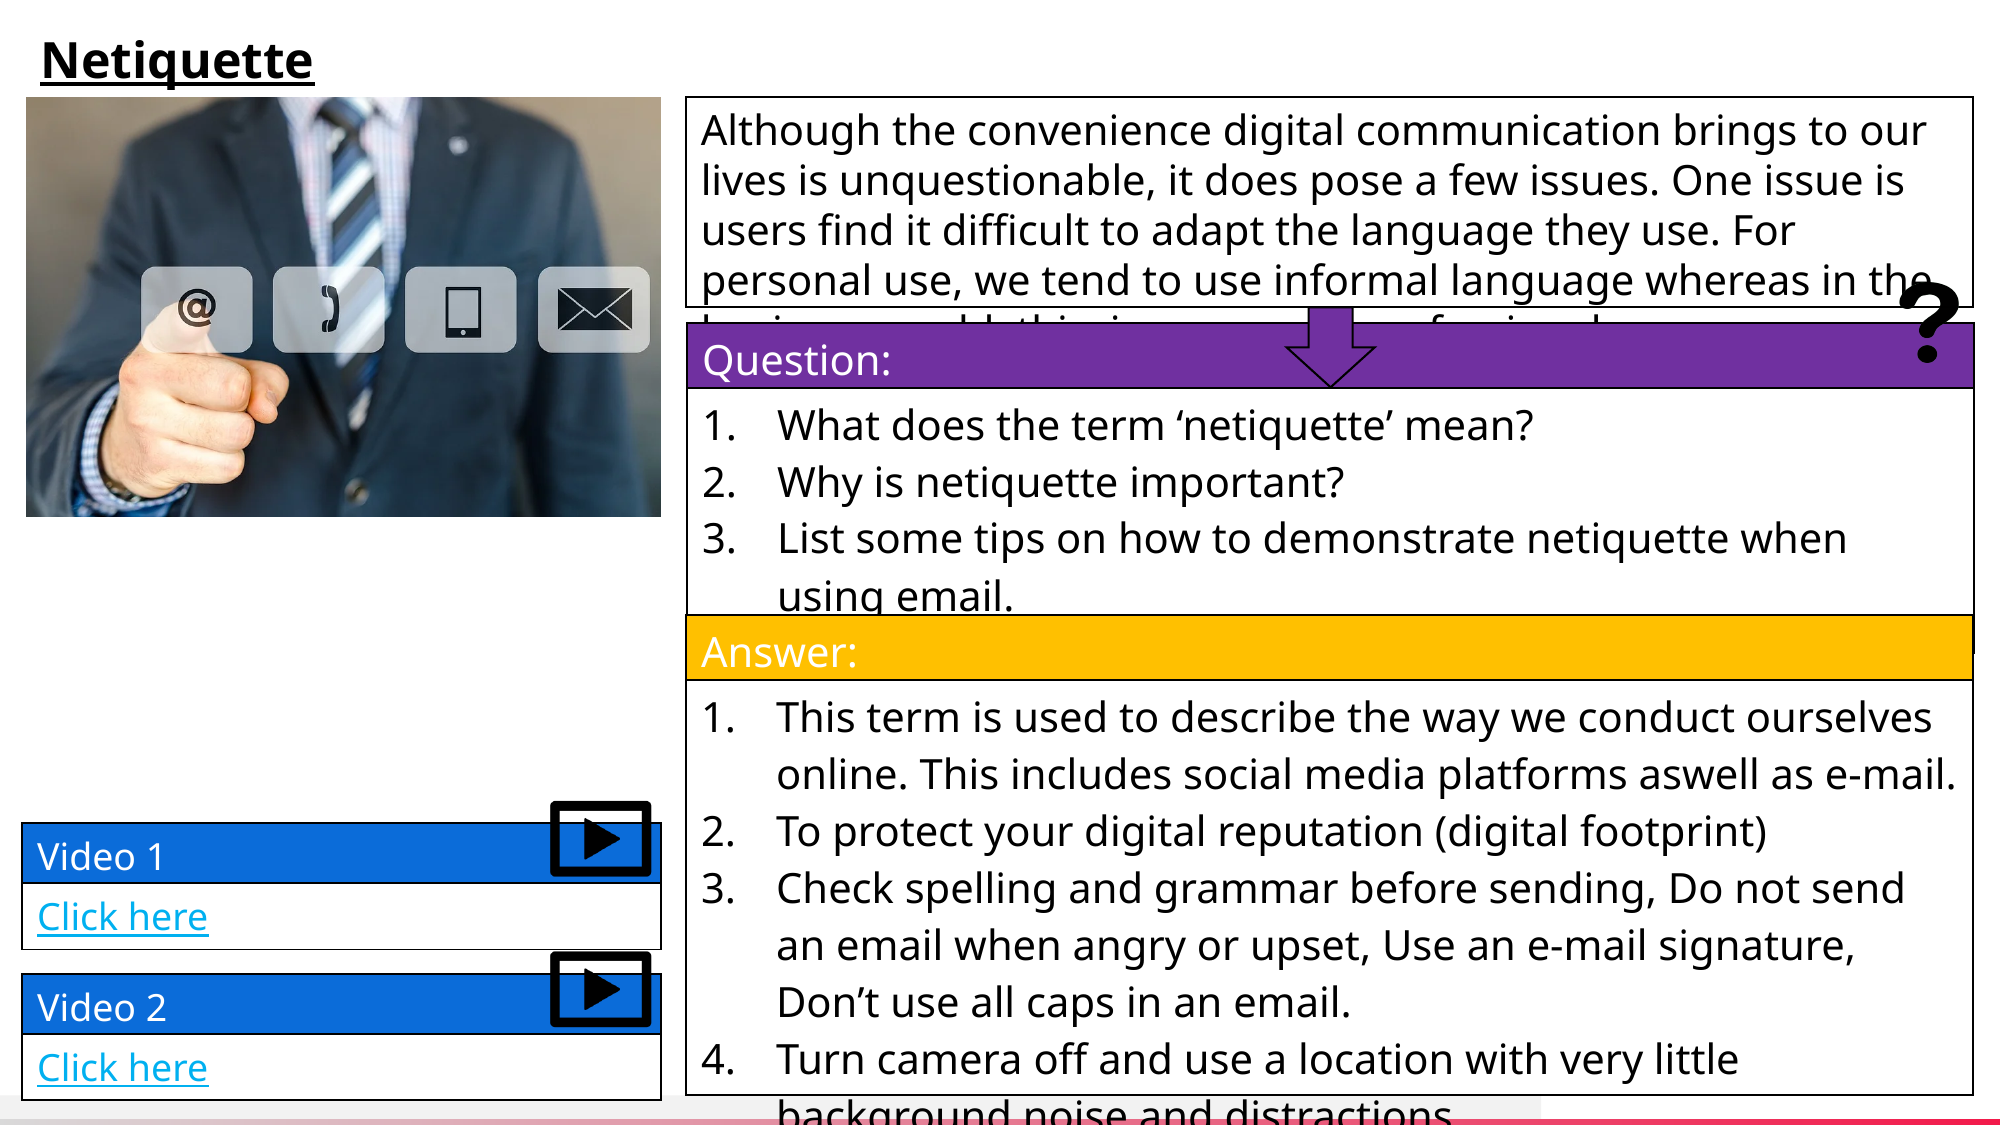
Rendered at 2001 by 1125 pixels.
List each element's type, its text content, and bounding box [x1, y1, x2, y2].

table_header Answer: [687, 616, 1972, 679]
text_box Netiquette [25, 21, 1095, 96]
table_header Video 1 [23, 824, 539, 882]
table_header Question: [688, 324, 1327, 387]
table_cell Click here [23, 1035, 660, 1099]
table_header Video 2 [23, 975, 539, 1033]
table_header Question: [1334, 324, 1973, 387]
picture [26, 97, 661, 518]
table_cell This term is used to describe the way we conduct ourselves online. This includes social media platforms aswell as e-mail. To protect your digital reputation (digital footprint) Check spelling and grammar before sending, Do not send an email when angry or upset, Use an e-mail signature, Don’t use all caps in an email. Turn camera off and use a location with very little background noise and distractions. [687, 681, 1972, 1094]
table_cell Click here [23, 884, 660, 949]
text_box [1283, 306, 1378, 389]
table_cell What does the term ‘netiquette’ mean? Why is netiquette important? List some tips on how to demonstrate netiquette when using email. What should be the netiquette for video calls? [688, 389, 1973, 614]
text_box Although the convenience digital communication brings to our lives is unquestionable, it does pose a few issues. One issue is users find it difficult to adapt the language they use. For personal use, we tend to use informal language whereas in the business world, this. is seen as unprofessional. [685, 96, 1974, 308]
picture [539, 928, 661, 1050]
picture [1884, 282, 1974, 363]
picture [539, 778, 661, 899]
